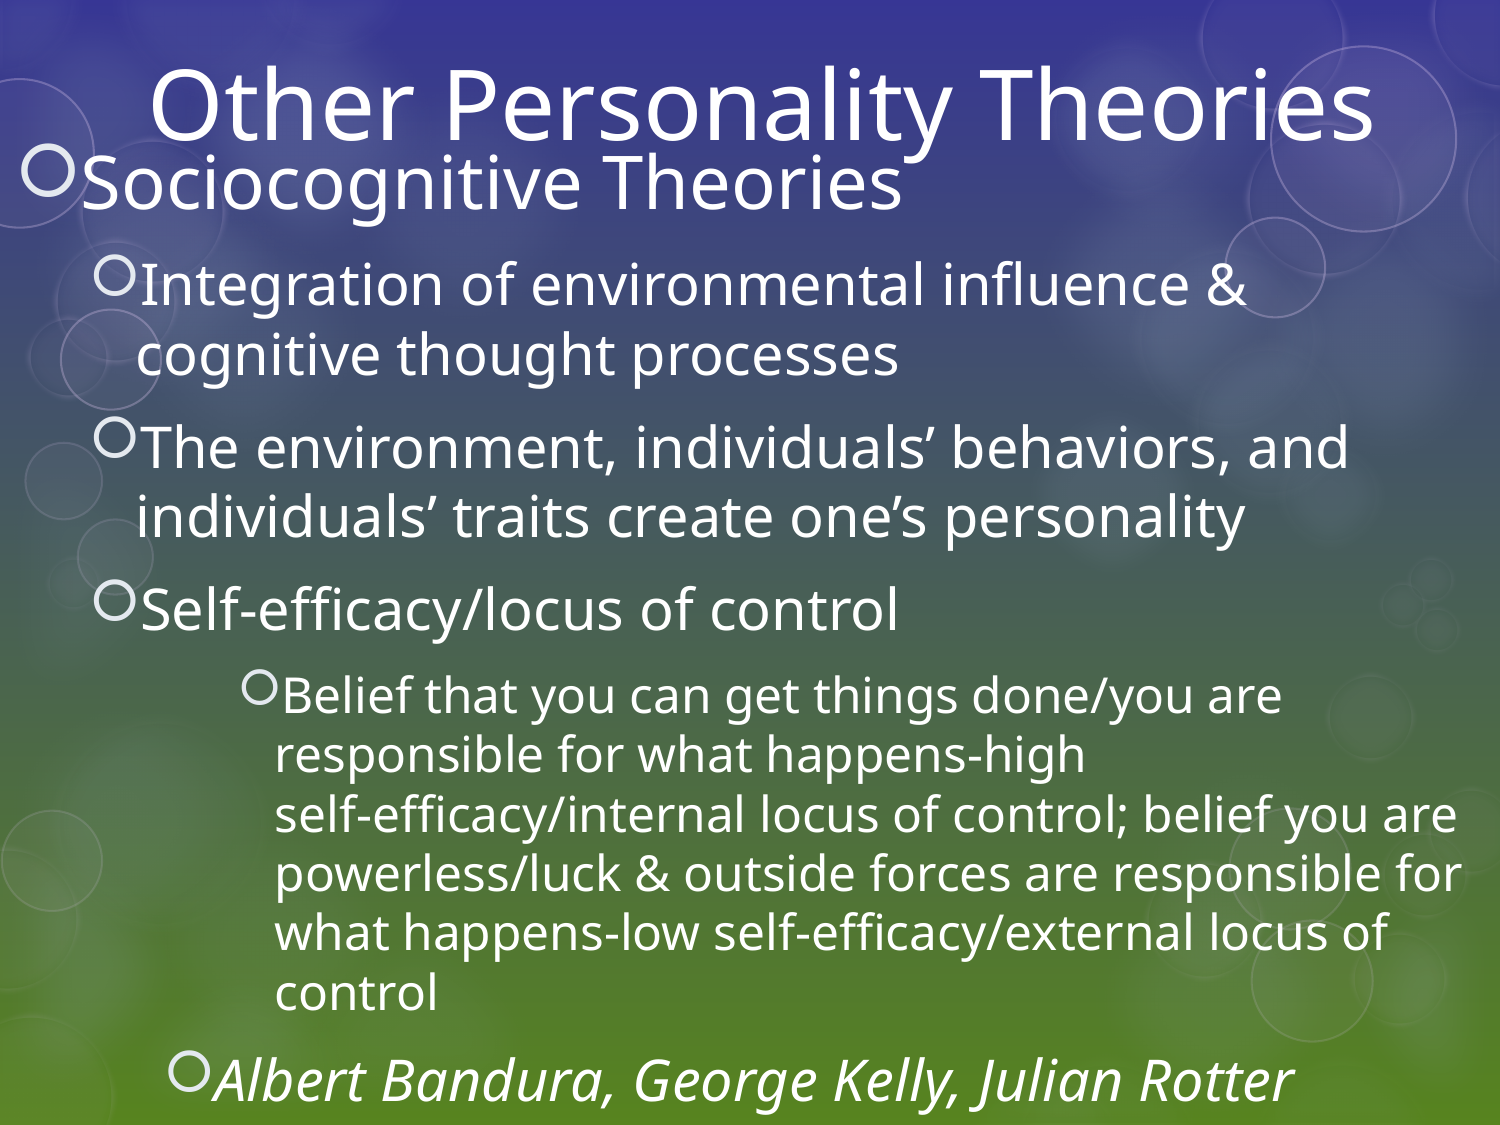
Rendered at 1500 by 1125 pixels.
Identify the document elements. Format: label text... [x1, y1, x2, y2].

list Sociocognitive Theories Integration of environmental influence & cognitive thought processes The environment, individuals’ behaviors, and individuals’ traits create one’s personality Self-efficacy/locus of control Belief that you can get things done/you are responsible for what happens-high self-efficacy/internal locus of control; belief you are powerless/luck & outside forces are responsible for what happens-low self-efficacy/external locus of control Albert Bandura, George Kelly, Julian Rotter [0, 124, 1500, 1125]
title Other Personality Theories [12, 24, 1500, 124]
